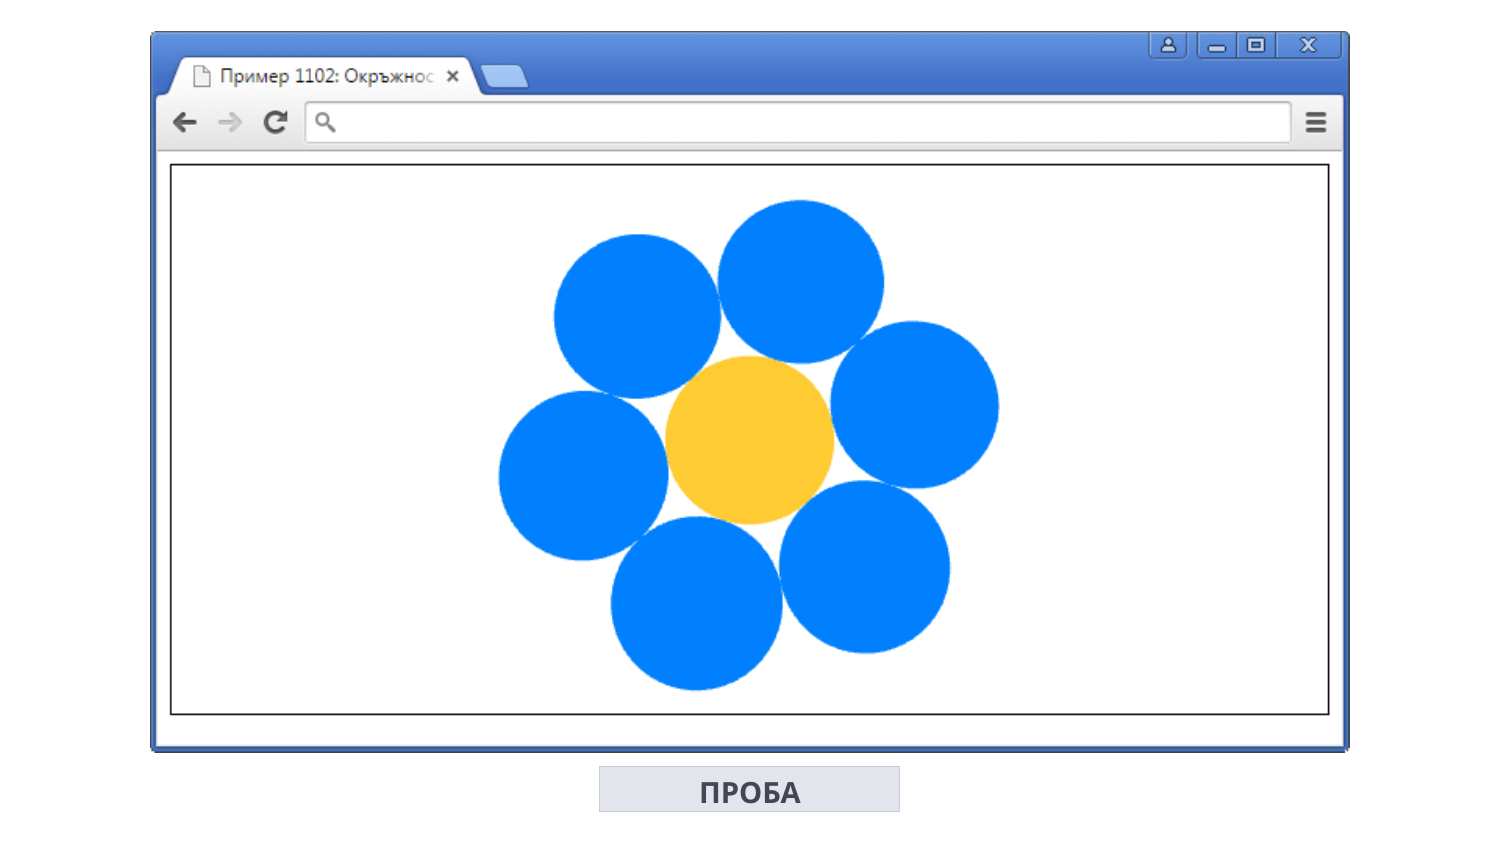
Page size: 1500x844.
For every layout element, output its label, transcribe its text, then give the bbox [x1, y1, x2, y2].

text_box ПРОБА [599, 766, 900, 812]
picture [149, 31, 1351, 753]
